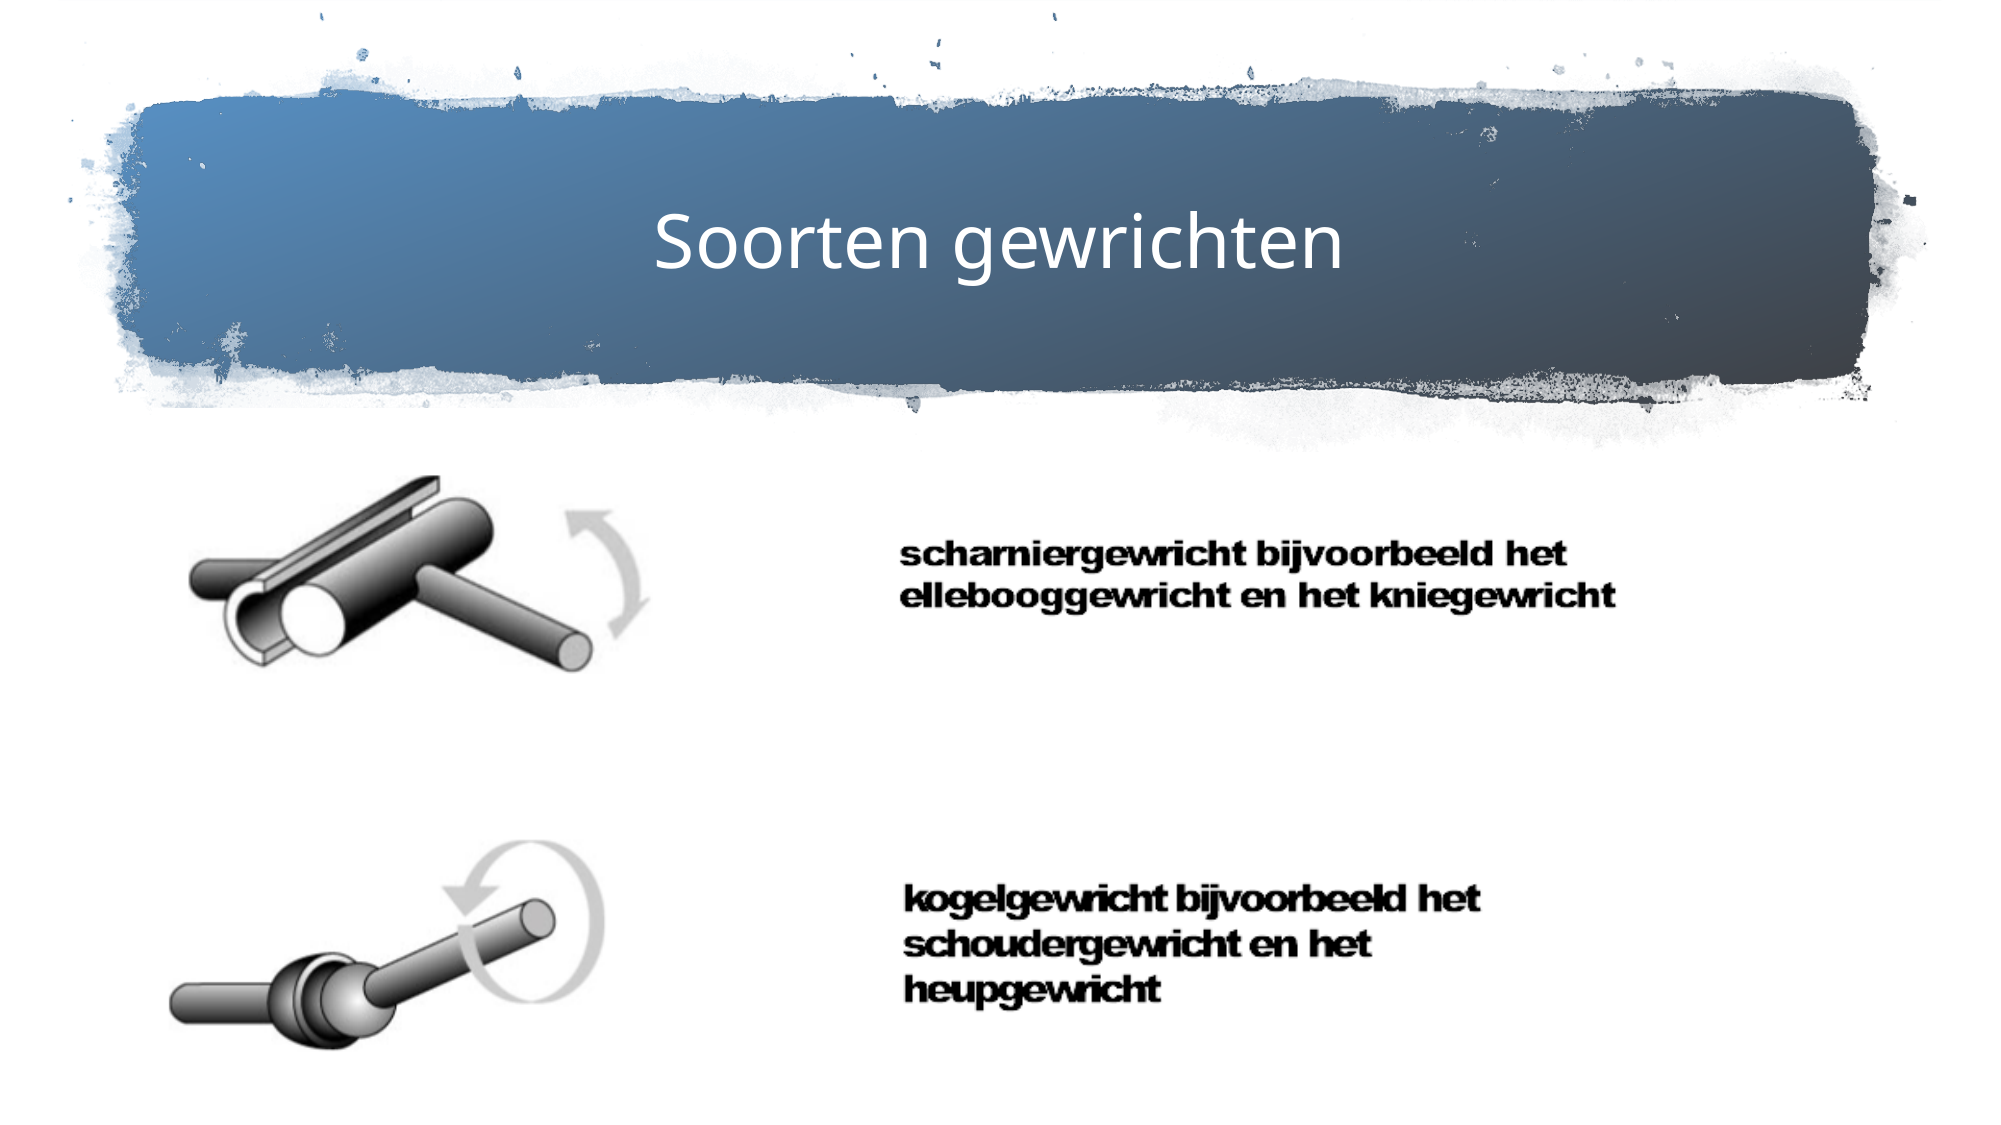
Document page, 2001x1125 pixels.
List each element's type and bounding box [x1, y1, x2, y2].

picture [0, 0, 2000, 1125]
list [151, 408, 688, 707]
